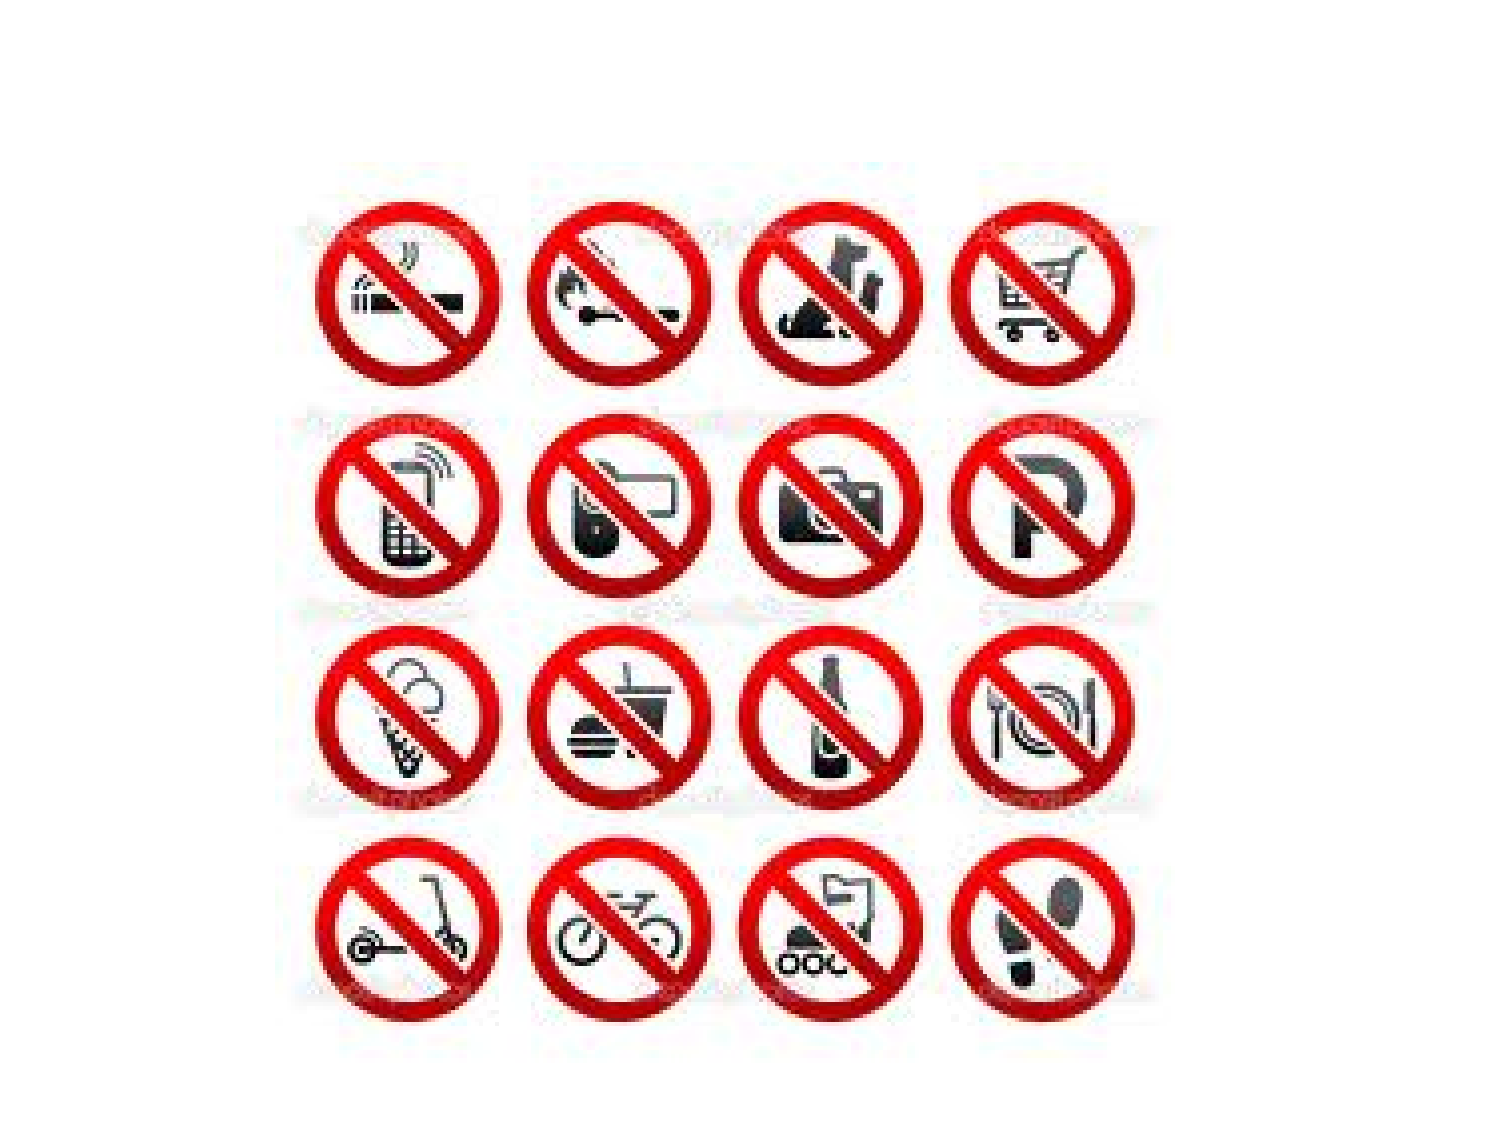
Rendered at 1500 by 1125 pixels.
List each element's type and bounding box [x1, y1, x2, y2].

picture [274, 162, 1176, 1063]
